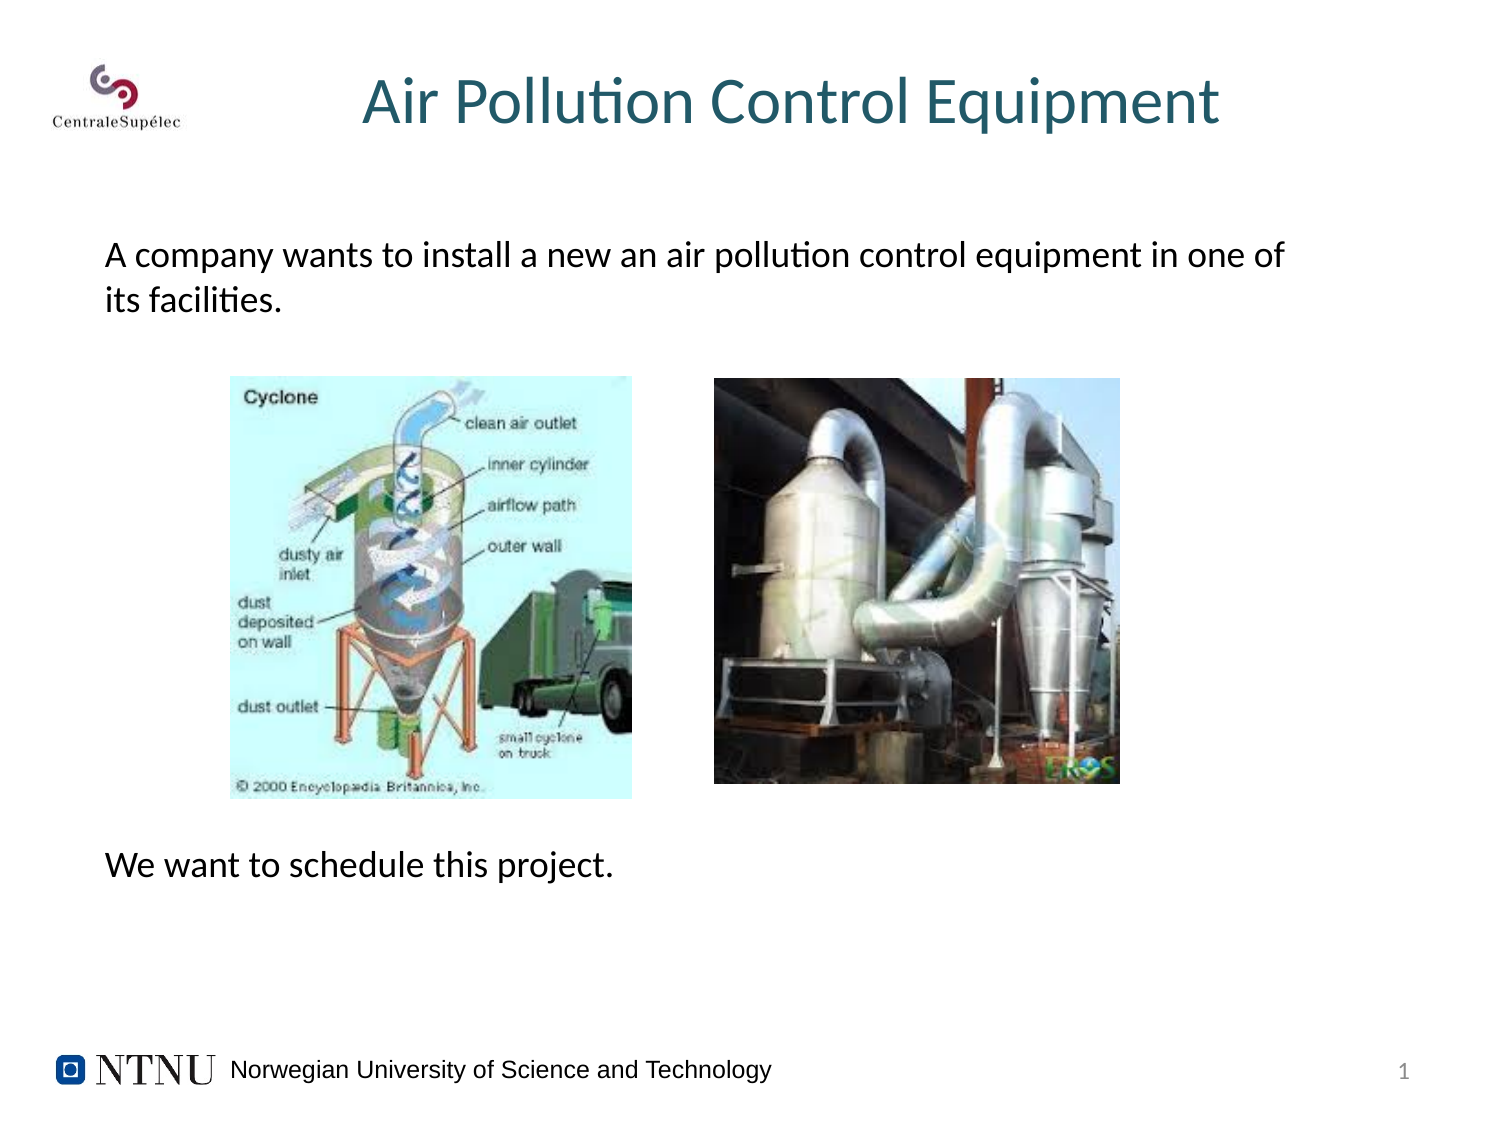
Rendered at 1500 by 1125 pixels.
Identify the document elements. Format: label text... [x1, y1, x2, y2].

picture [714, 378, 1120, 784]
picture [229, 376, 633, 799]
picture [55, 1054, 216, 1085]
slide_number 1 [1328, 1039, 1425, 1100]
picture [43, 42, 191, 153]
text_box We want to schedule this project. [90, 832, 1189, 893]
text_box A company wants to install a new an air pollution control equipment in one of its facilities. [90, 222, 1343, 328]
title Air Pollution Control Equipment [159, 45, 1425, 149]
